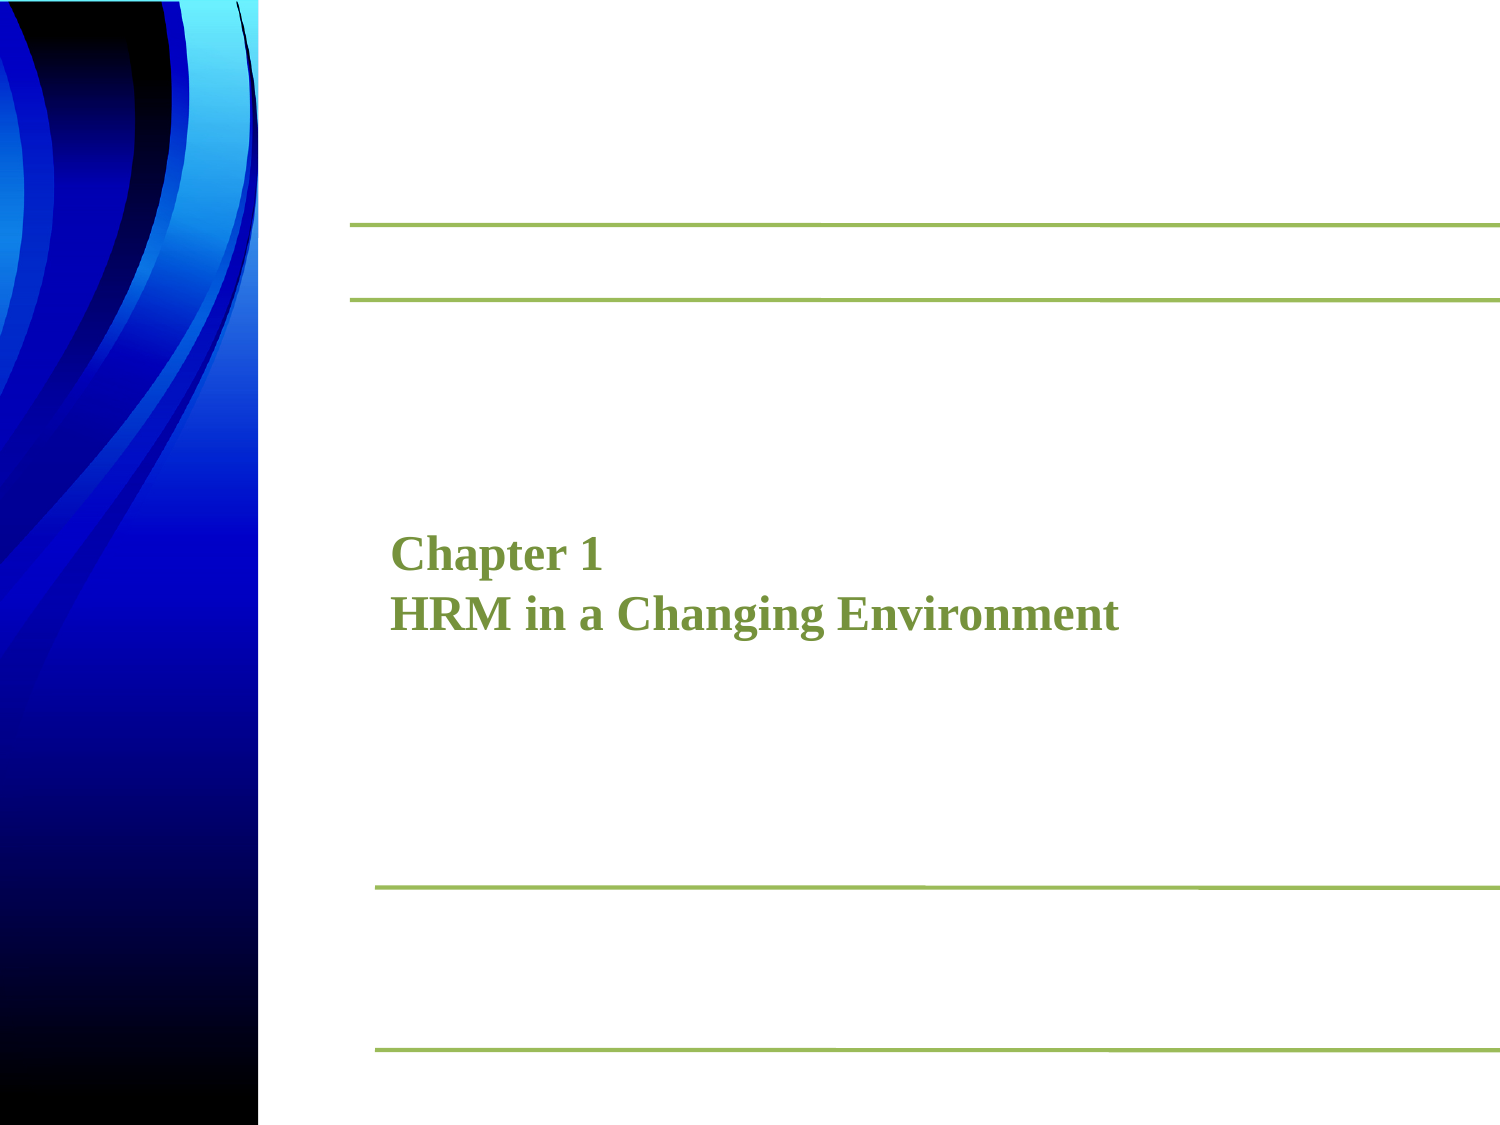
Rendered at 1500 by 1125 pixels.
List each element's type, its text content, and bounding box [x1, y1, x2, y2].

picture [0, 0, 259, 1125]
subtitle Chapter 1 HRM in a Changing Environment [375, 512, 1325, 713]
